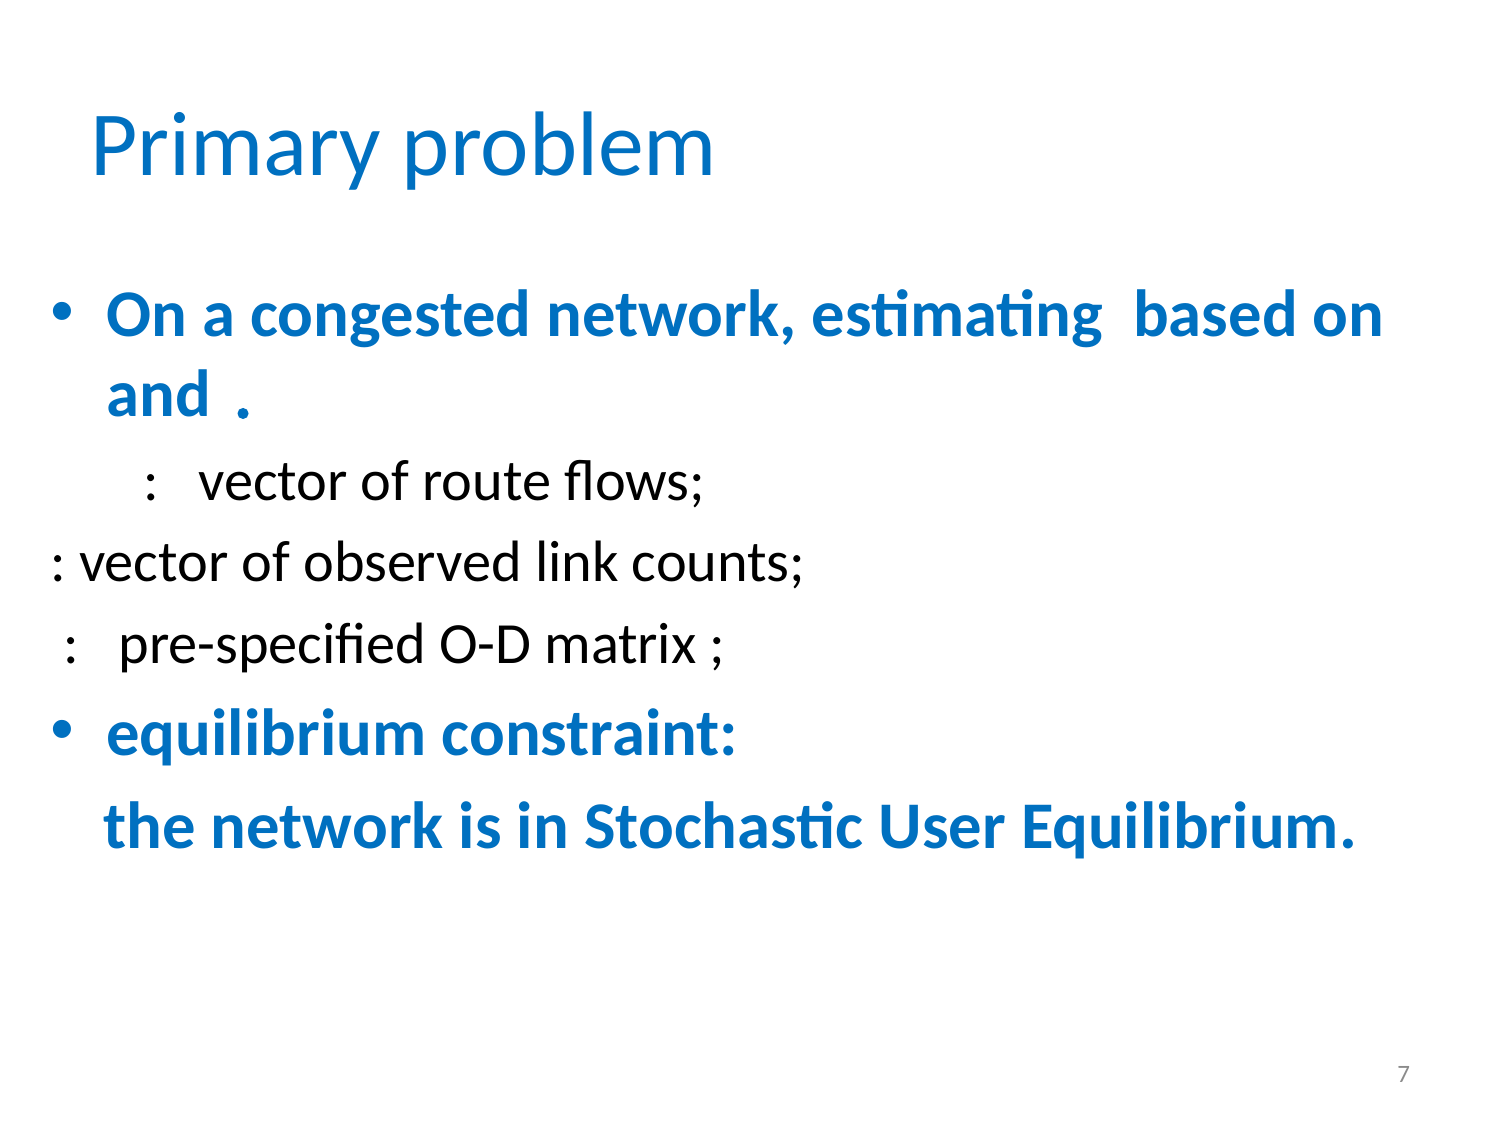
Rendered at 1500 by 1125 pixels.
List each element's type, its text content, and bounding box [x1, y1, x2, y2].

title Primary problem [75, 45, 1425, 233]
slide_number 7 [1074, 1042, 1425, 1103]
